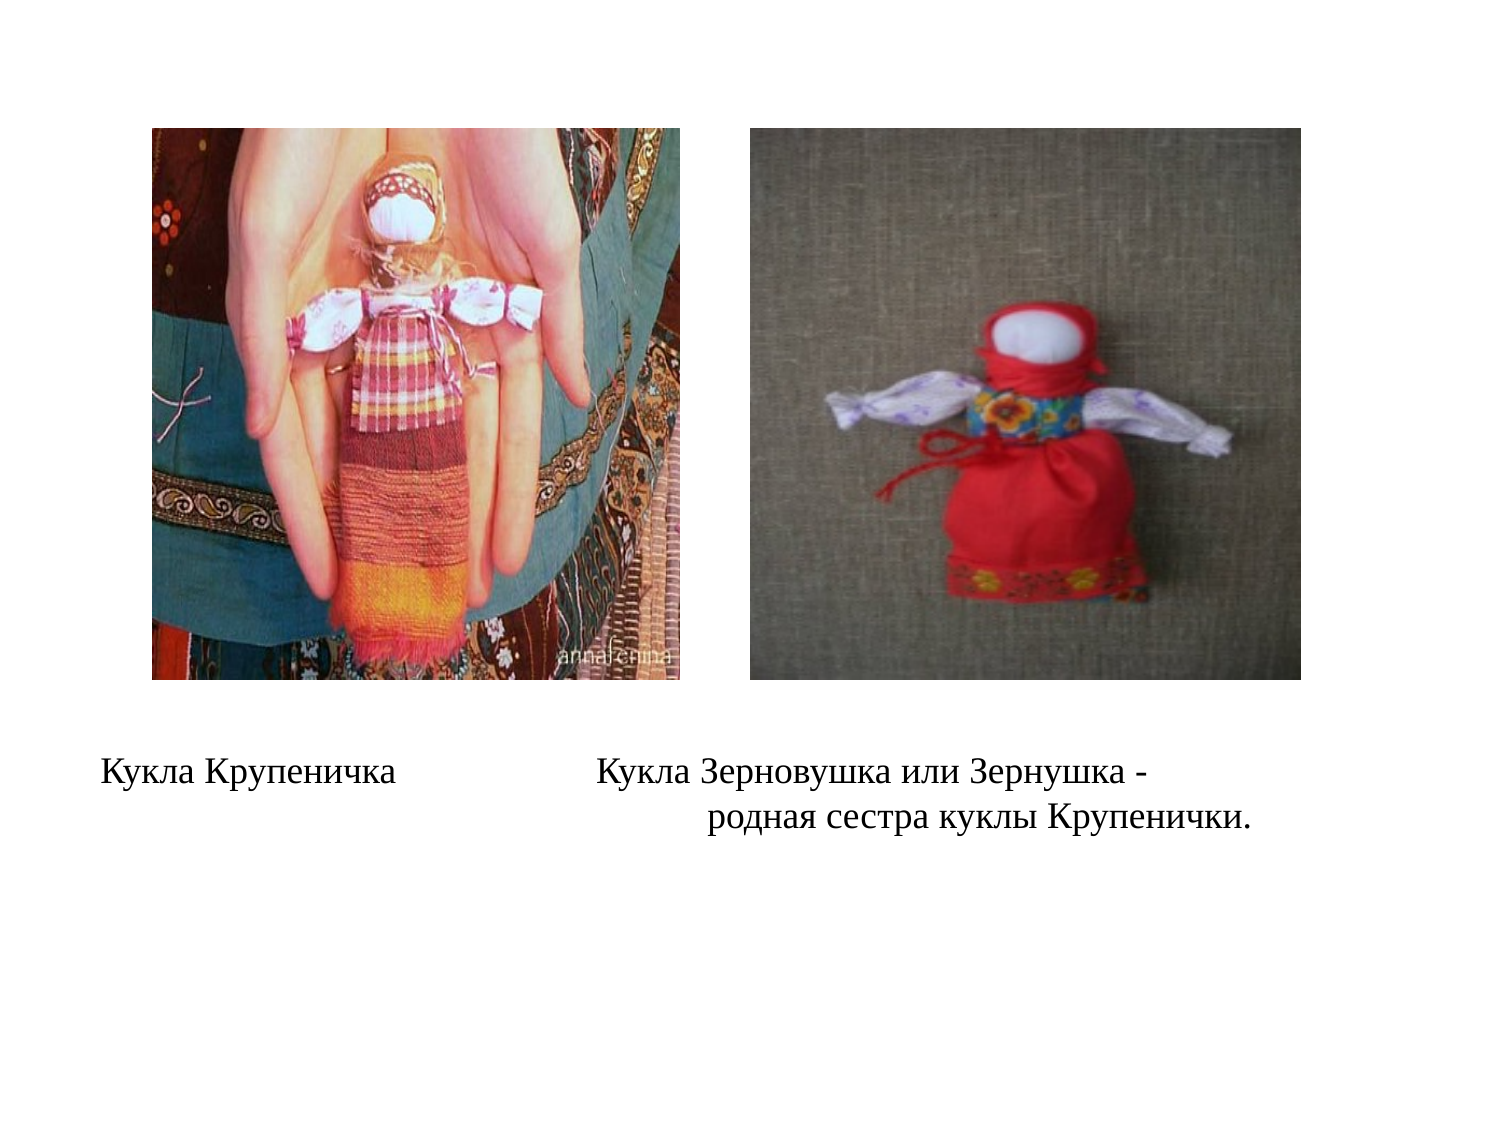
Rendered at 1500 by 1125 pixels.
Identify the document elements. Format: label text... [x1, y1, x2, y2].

picture [749, 128, 1302, 680]
title Кукла Крупеничка Кукла Зерновушка или Зернушка - родная сестра куклы Крупенички. [75, 714, 1278, 868]
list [152, 128, 680, 680]
